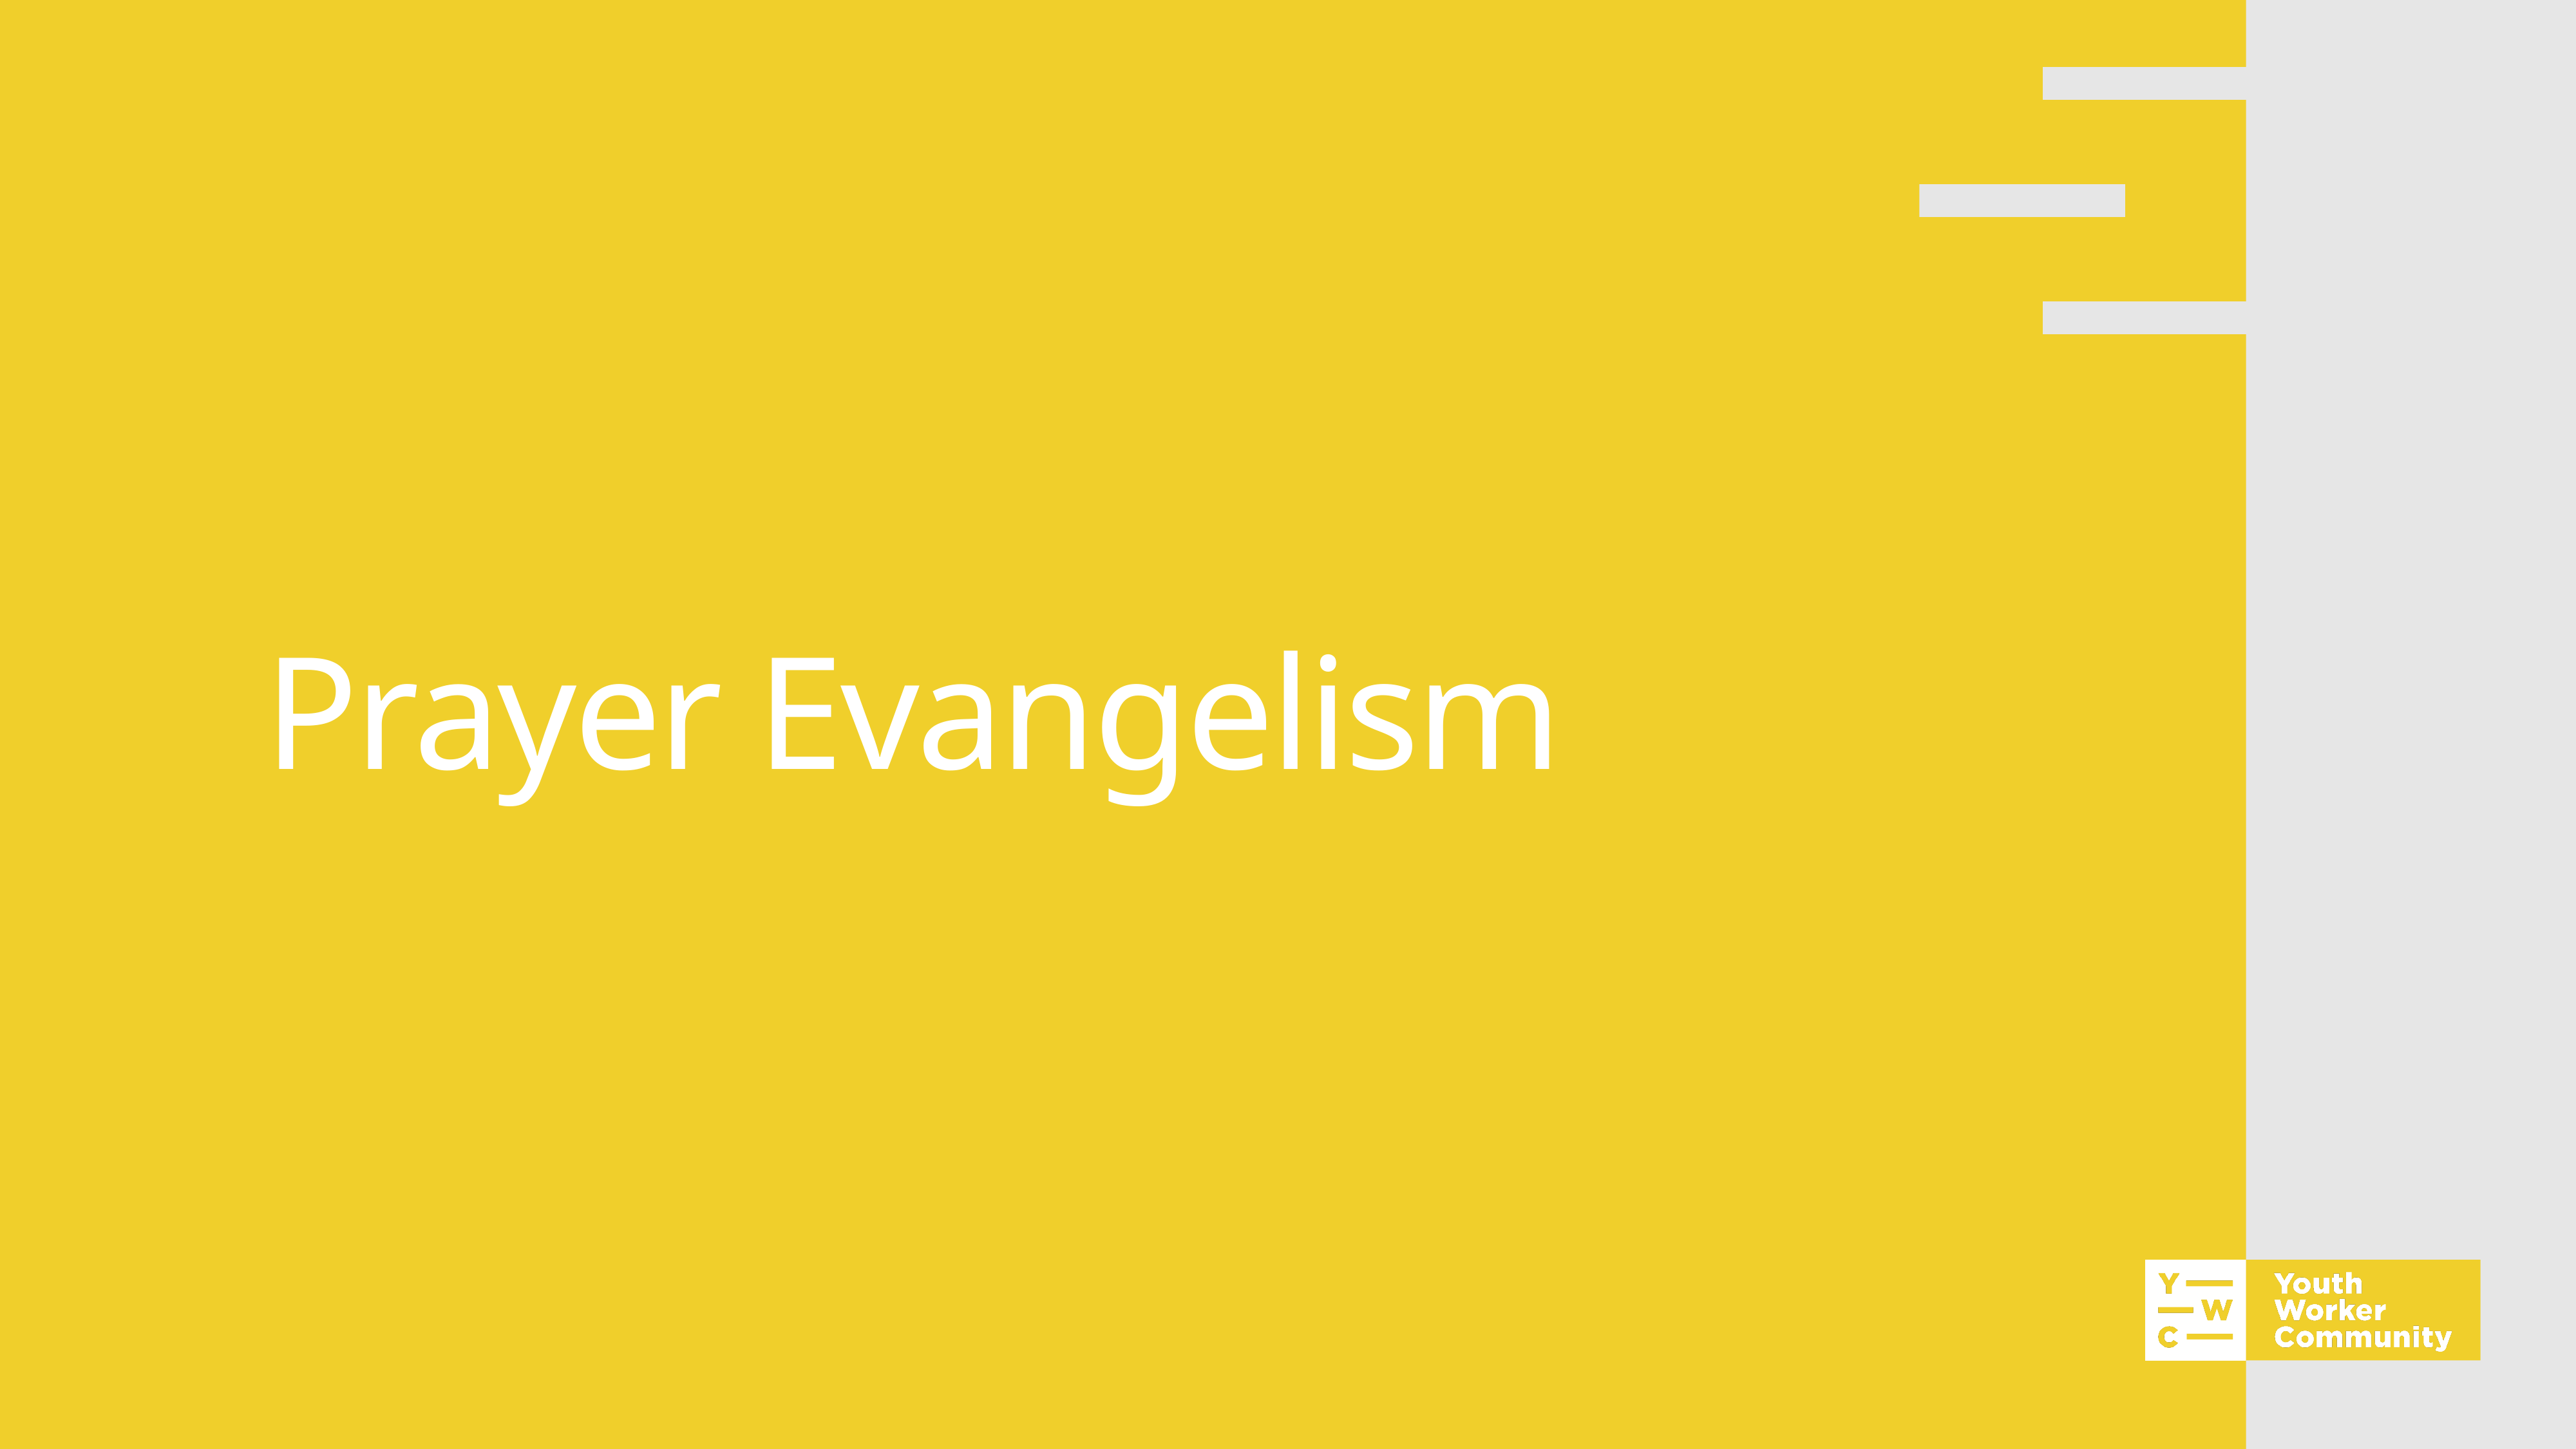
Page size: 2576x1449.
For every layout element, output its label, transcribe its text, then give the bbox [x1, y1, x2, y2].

picture [2145, 1260, 2452, 1361]
title Prayer Evangelism [258, 478, 1958, 971]
